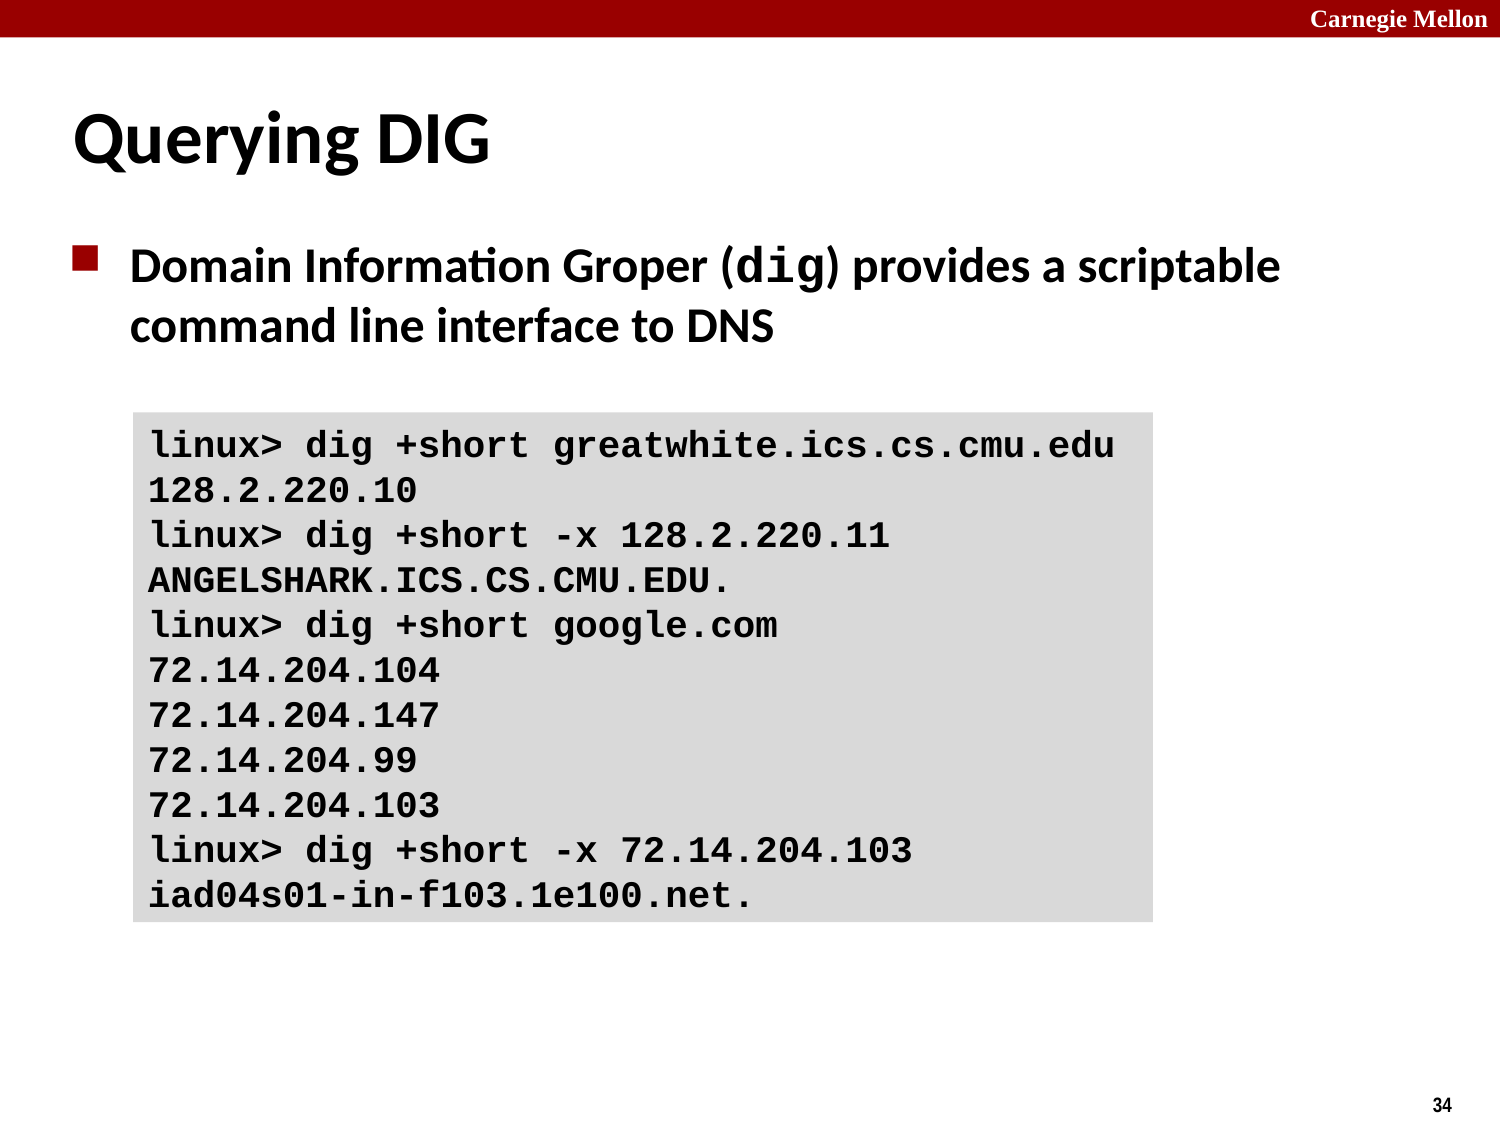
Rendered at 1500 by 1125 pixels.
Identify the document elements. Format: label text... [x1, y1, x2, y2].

title Querying DIG [58, 71, 1305, 197]
list Domain Information Groper (dig) provides a scriptable command line interface to DNS [58, 224, 1422, 401]
text_box linux> dig +short greatwhite.ics.cs.cmu.edu 128.2.220.10 linux> dig +short -x 128.2.220.11 ANGELSHARK.ICS.CS.CMU.EDU. linux> dig +short google.com 72.14.204.104 72.14.204.147 72.14.204.99 72.14.204.103 linux> dig +short -x 72.14.204.103 iad04s01-in-f103.1e100.net. [133, 412, 1153, 923]
